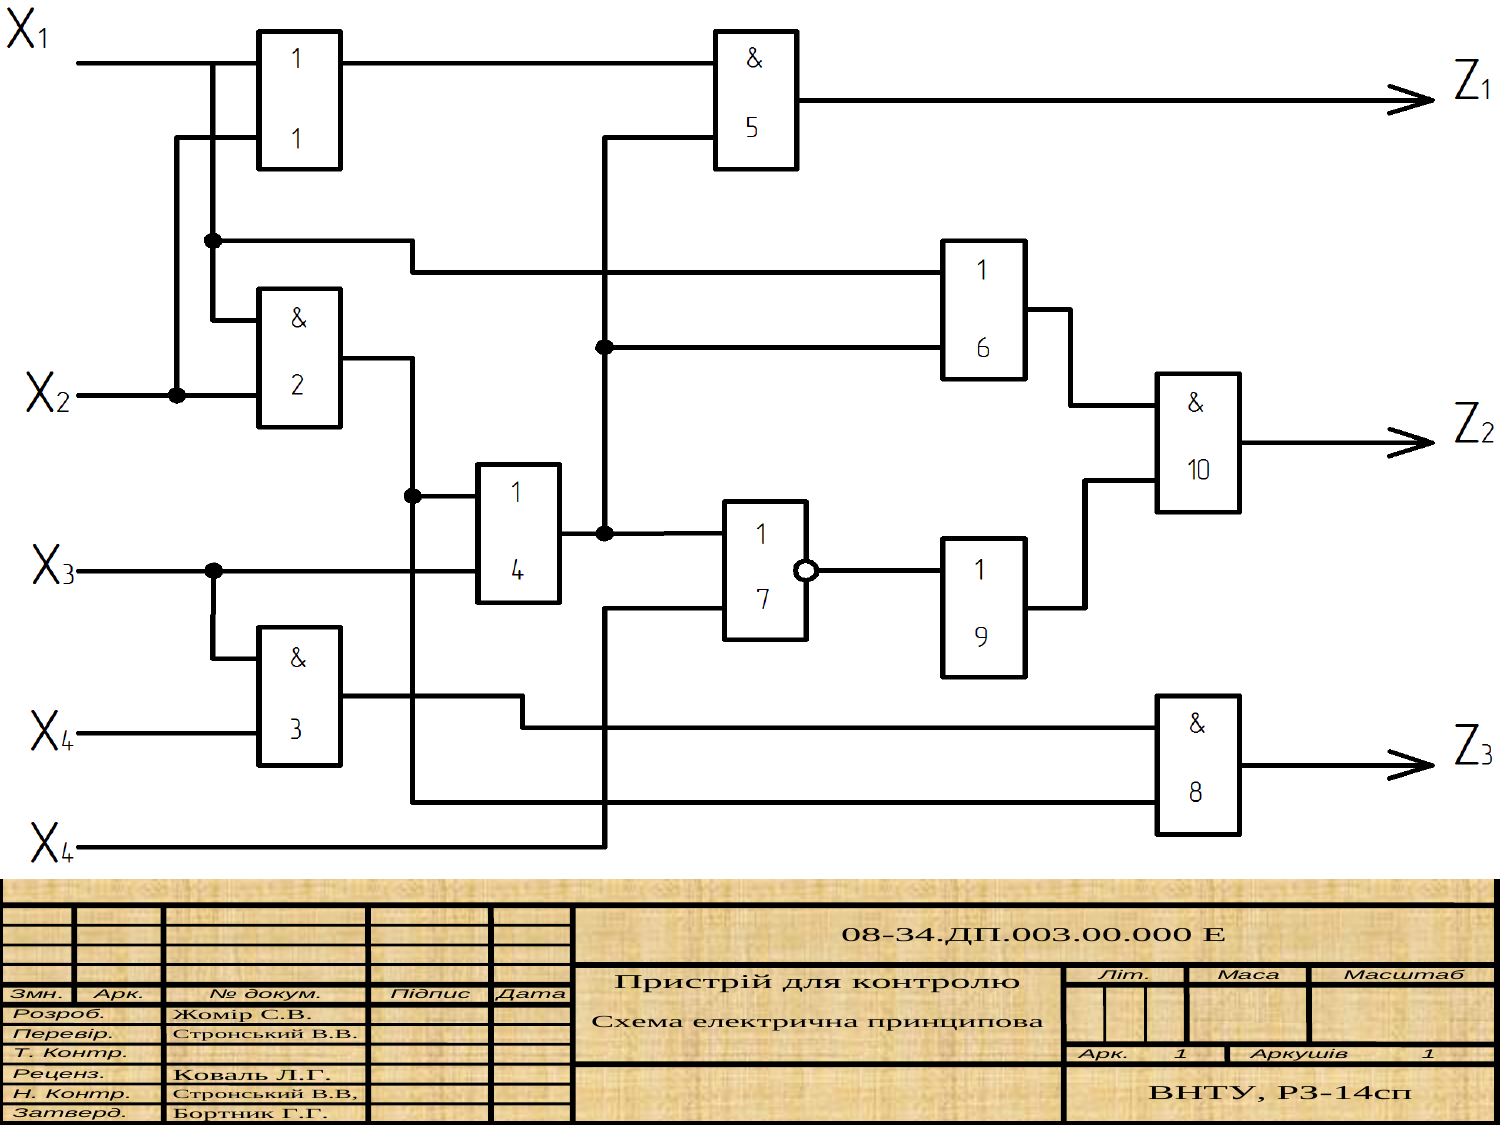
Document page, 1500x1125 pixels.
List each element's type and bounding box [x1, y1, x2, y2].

text_box [0, 886, 1500, 1125]
picture [0, 0, 1500, 880]
